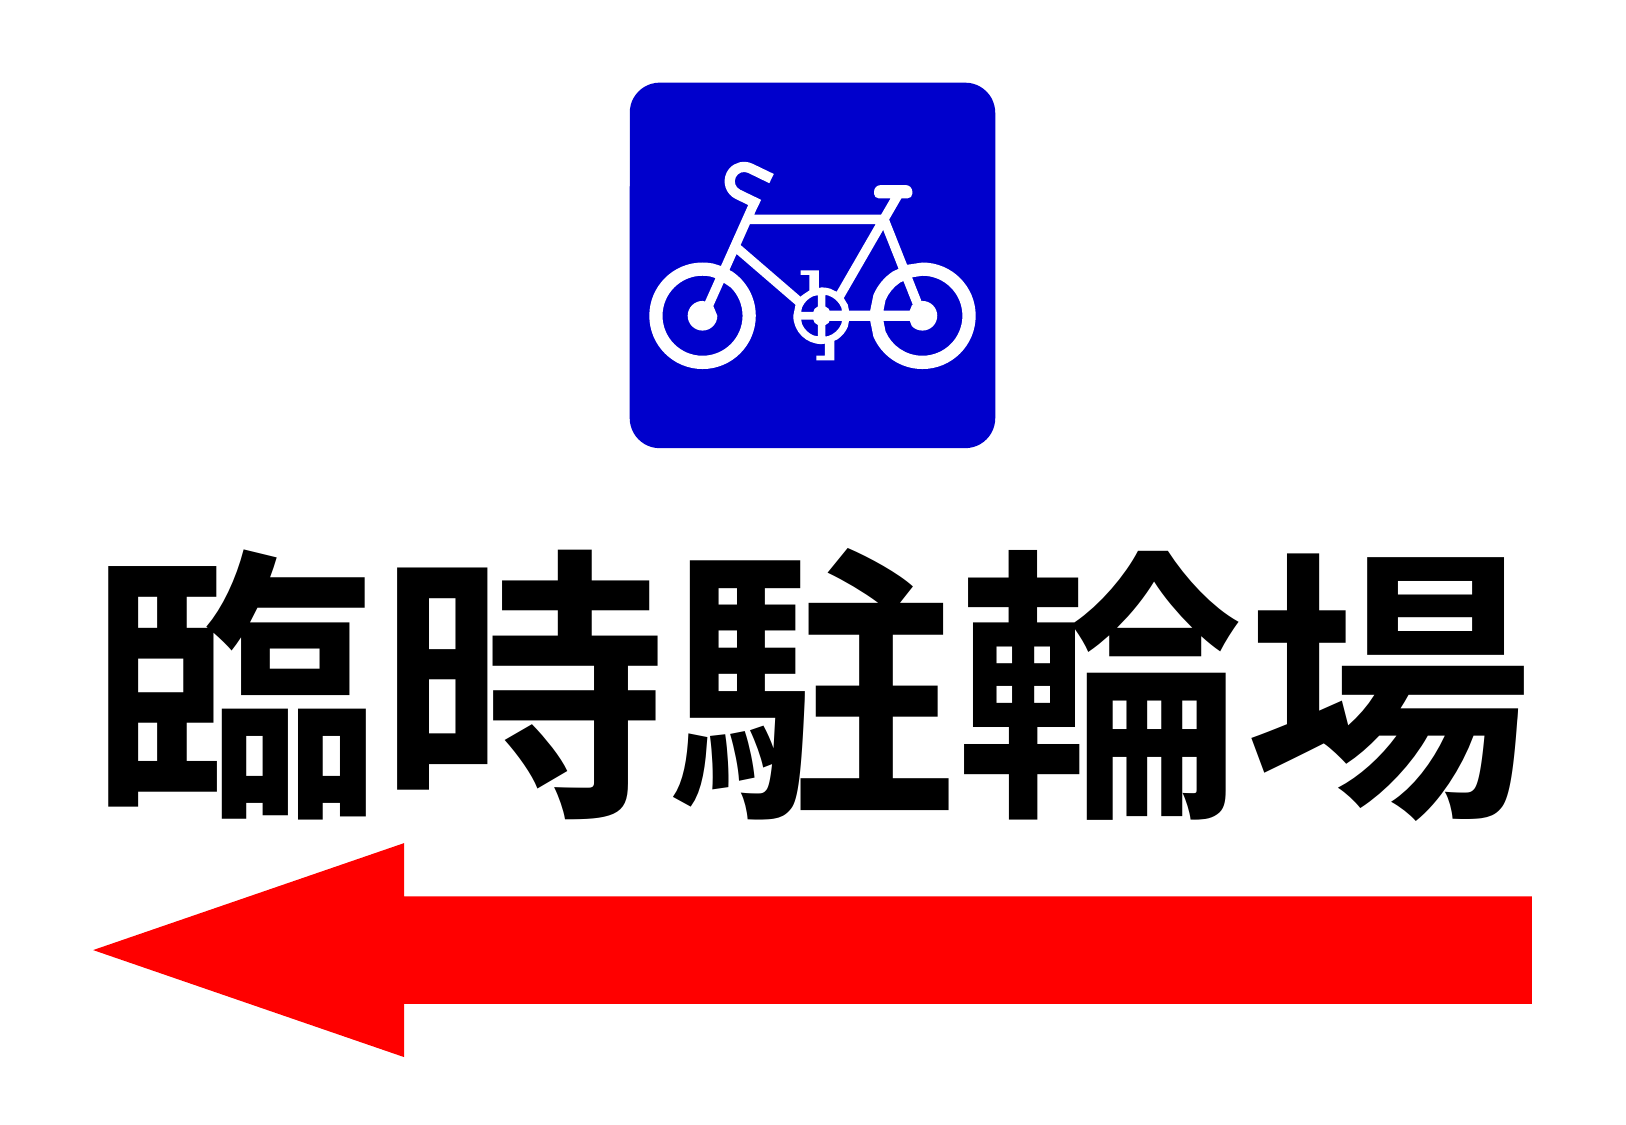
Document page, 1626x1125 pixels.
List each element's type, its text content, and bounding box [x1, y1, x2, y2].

text_box [91, 841, 1534, 1060]
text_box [629, 82, 996, 449]
text_box 臨時駐輪場 [0, 499, 1625, 860]
